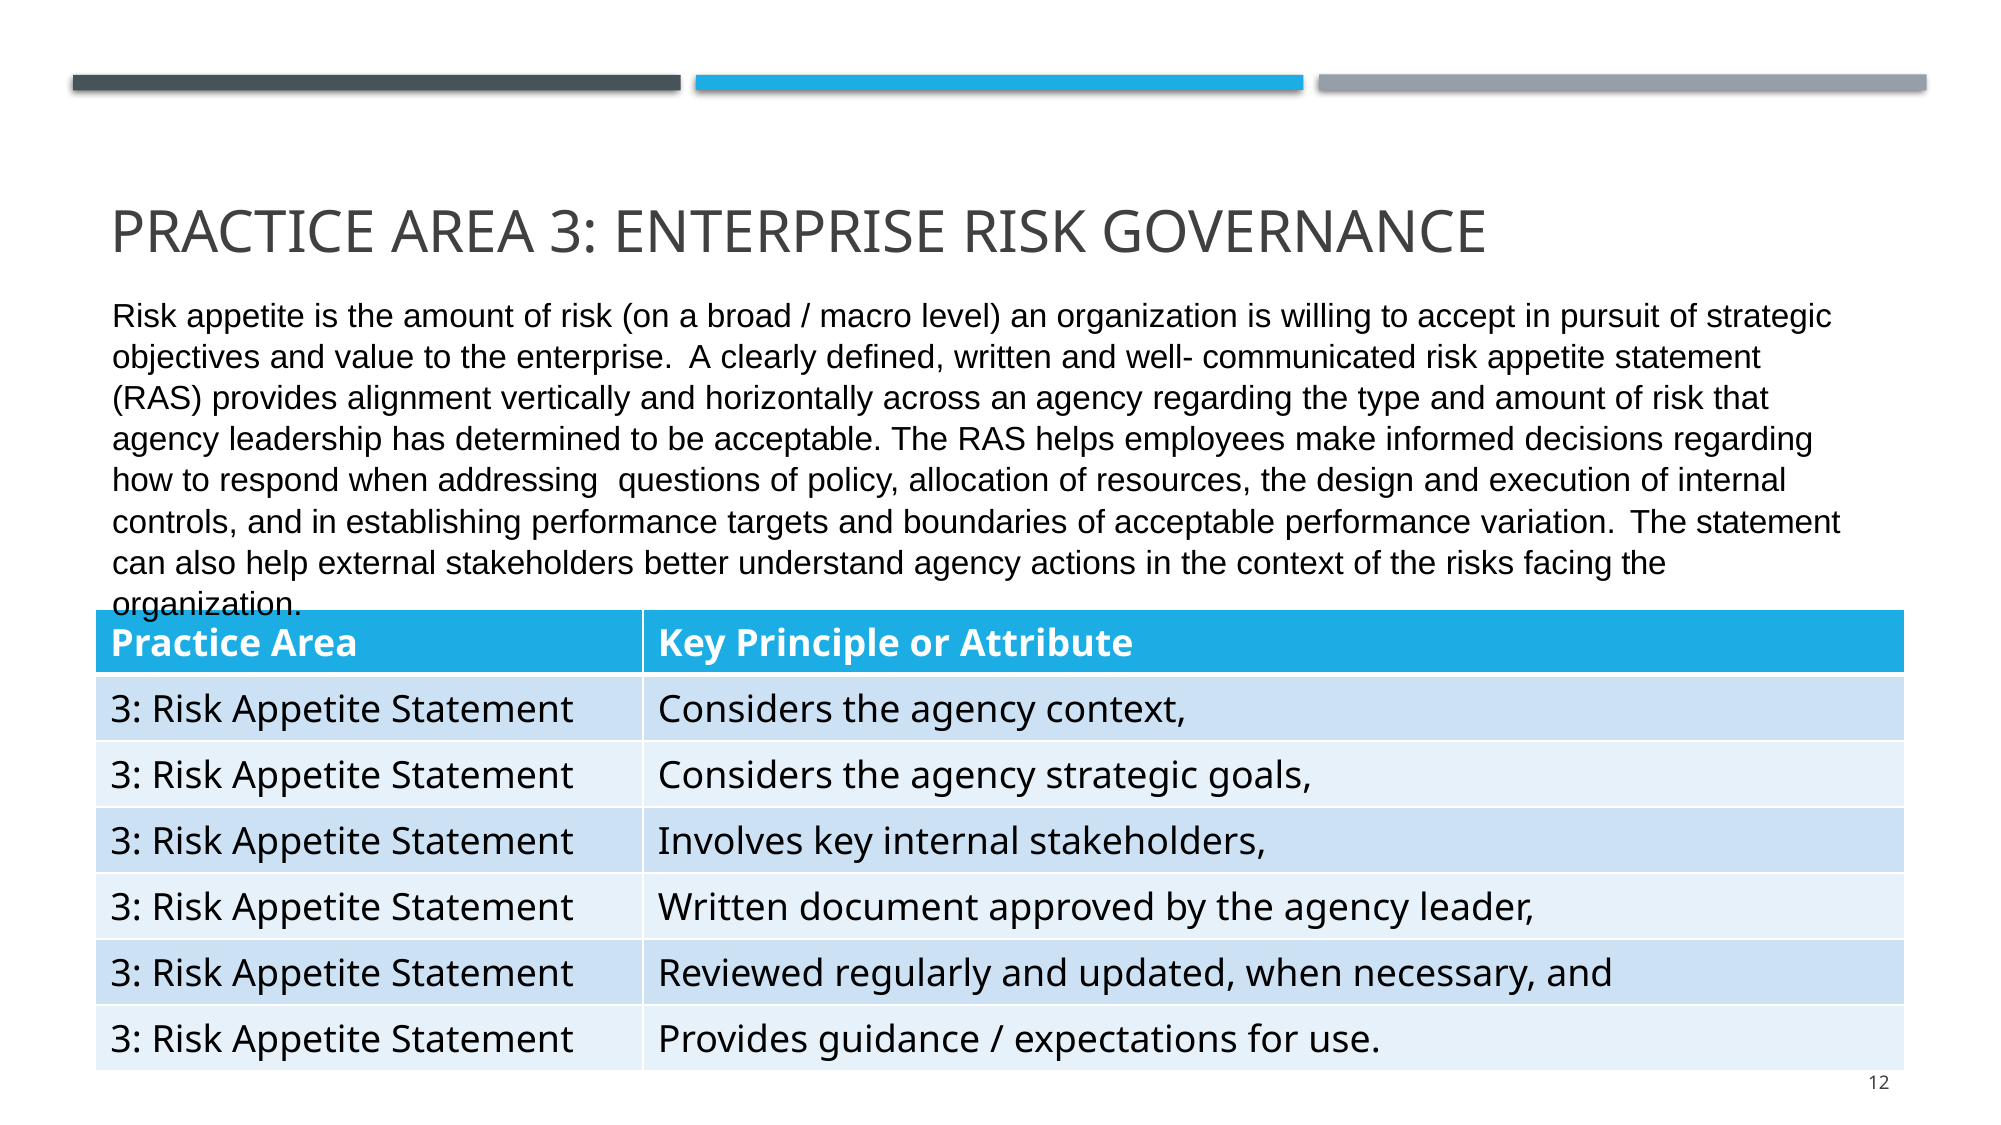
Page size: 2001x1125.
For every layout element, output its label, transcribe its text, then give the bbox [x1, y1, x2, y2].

table_cell 3: Risk Appetite Statement [96, 677, 642, 740]
table_cell Written document approved by the agency leader, [644, 874, 1904, 938]
text_box Risk appetite is the amount of risk (on a broad / macro level) an organization is willing to accept in pursuit of strategic objectives and value to the enterprise. A clearly defined, written and well- communicated risk appetite statement (RAS) provides alignment vertically and horizontally across an agency regarding the type and amount of risk that agency leadership has determined to be acceptable. The RAS helps employees make informed decisions regarding how to respond when addressing questions of policy, allocation of resources, the design and execution of internal controls, and in establishing performance targets and boundaries of acceptable performance variation. The statement can also help external stakeholders better understand agency actions in the context of the risks facing the organization. [95, 285, 1867, 630]
table_cell 3: Risk Appetite Statement [96, 742, 642, 806]
table_header Practice Area [96, 630, 642, 672]
table_cell Reviewed regularly and updated, when necessary, and [644, 940, 1904, 1004]
table_cell 3: Risk Appetite Statement [96, 808, 642, 872]
table_cell 3: Risk Appetite Statement [96, 940, 642, 1004]
table_header Key Principle or Attribute [644, 610, 1904, 672]
table_cell Provides guidance / expectations for use. [644, 1006, 1904, 1070]
table_cell Involves key internal stakeholders, [644, 808, 1904, 872]
table_cell 3: Risk Appetite Statement [96, 1006, 642, 1070]
title Practice area 3: enterprise risk governance [95, 115, 1905, 272]
table_cell Considers the agency context, [644, 677, 1904, 740]
table_cell 3: Risk Appetite Statement [96, 874, 642, 938]
table_cell Considers the agency strategic goals, [644, 742, 1904, 806]
slide_number 12 [1732, 1053, 1905, 1114]
